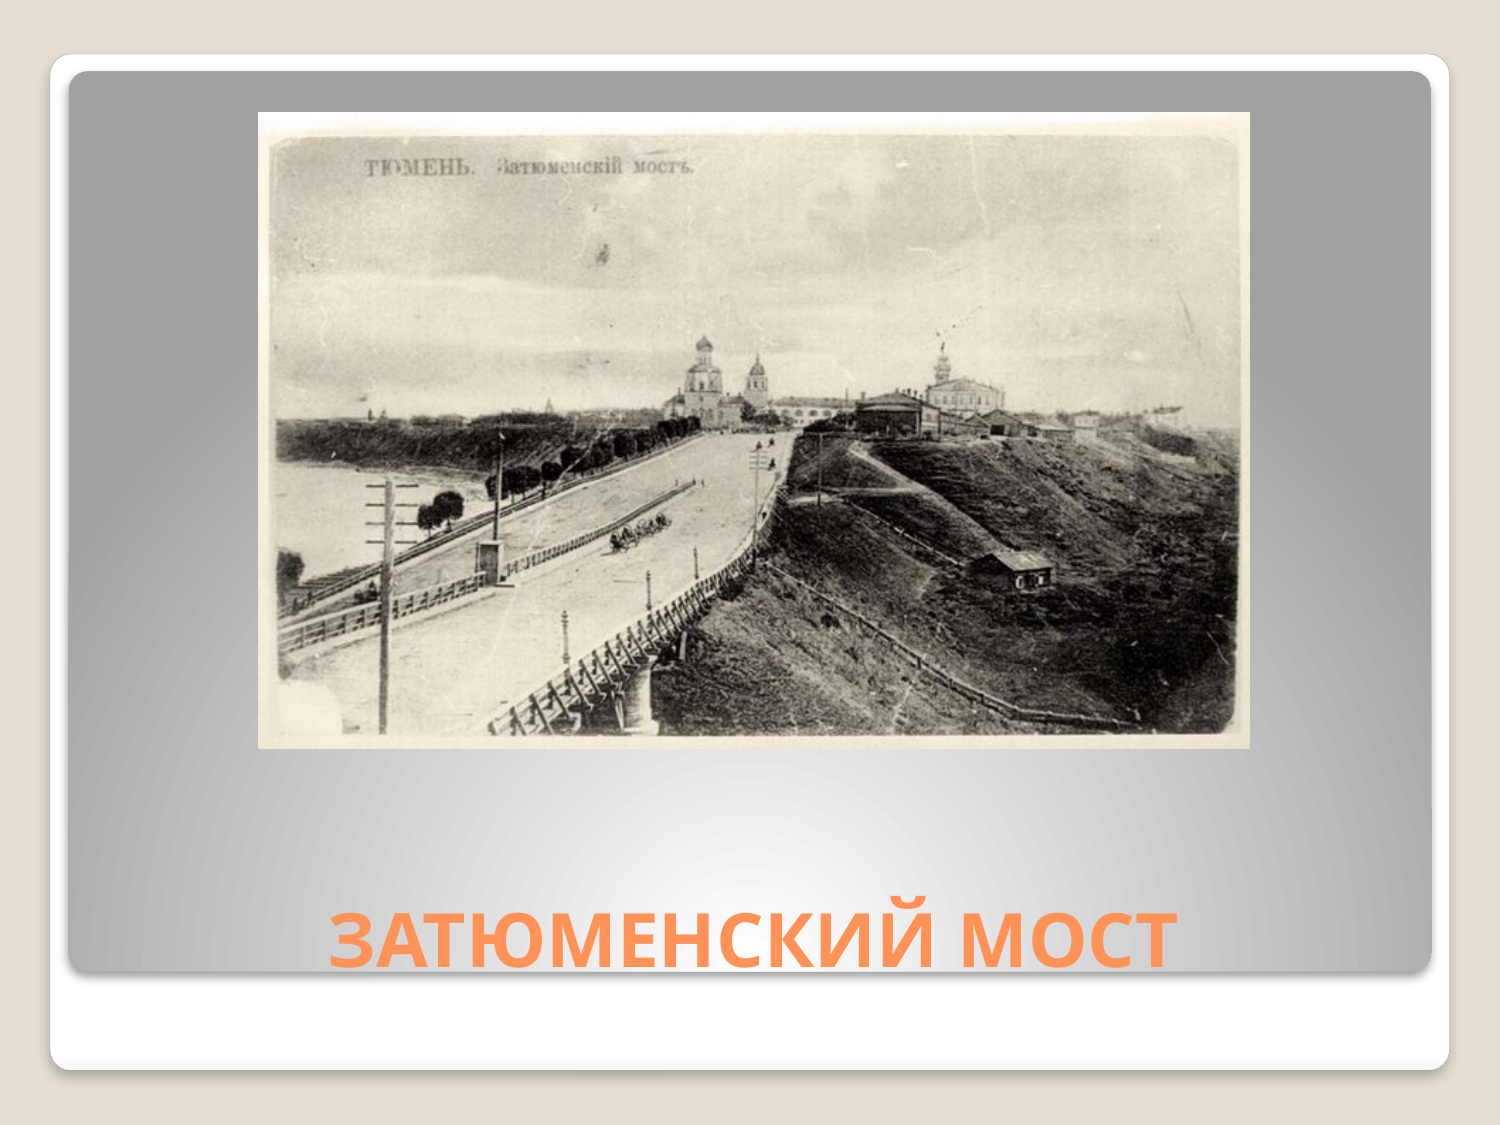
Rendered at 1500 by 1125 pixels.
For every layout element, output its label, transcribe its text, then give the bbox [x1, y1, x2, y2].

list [258, 111, 1250, 750]
title ЗАТЮМЕНСКИЙ МОСТ [82, 817, 1425, 990]
